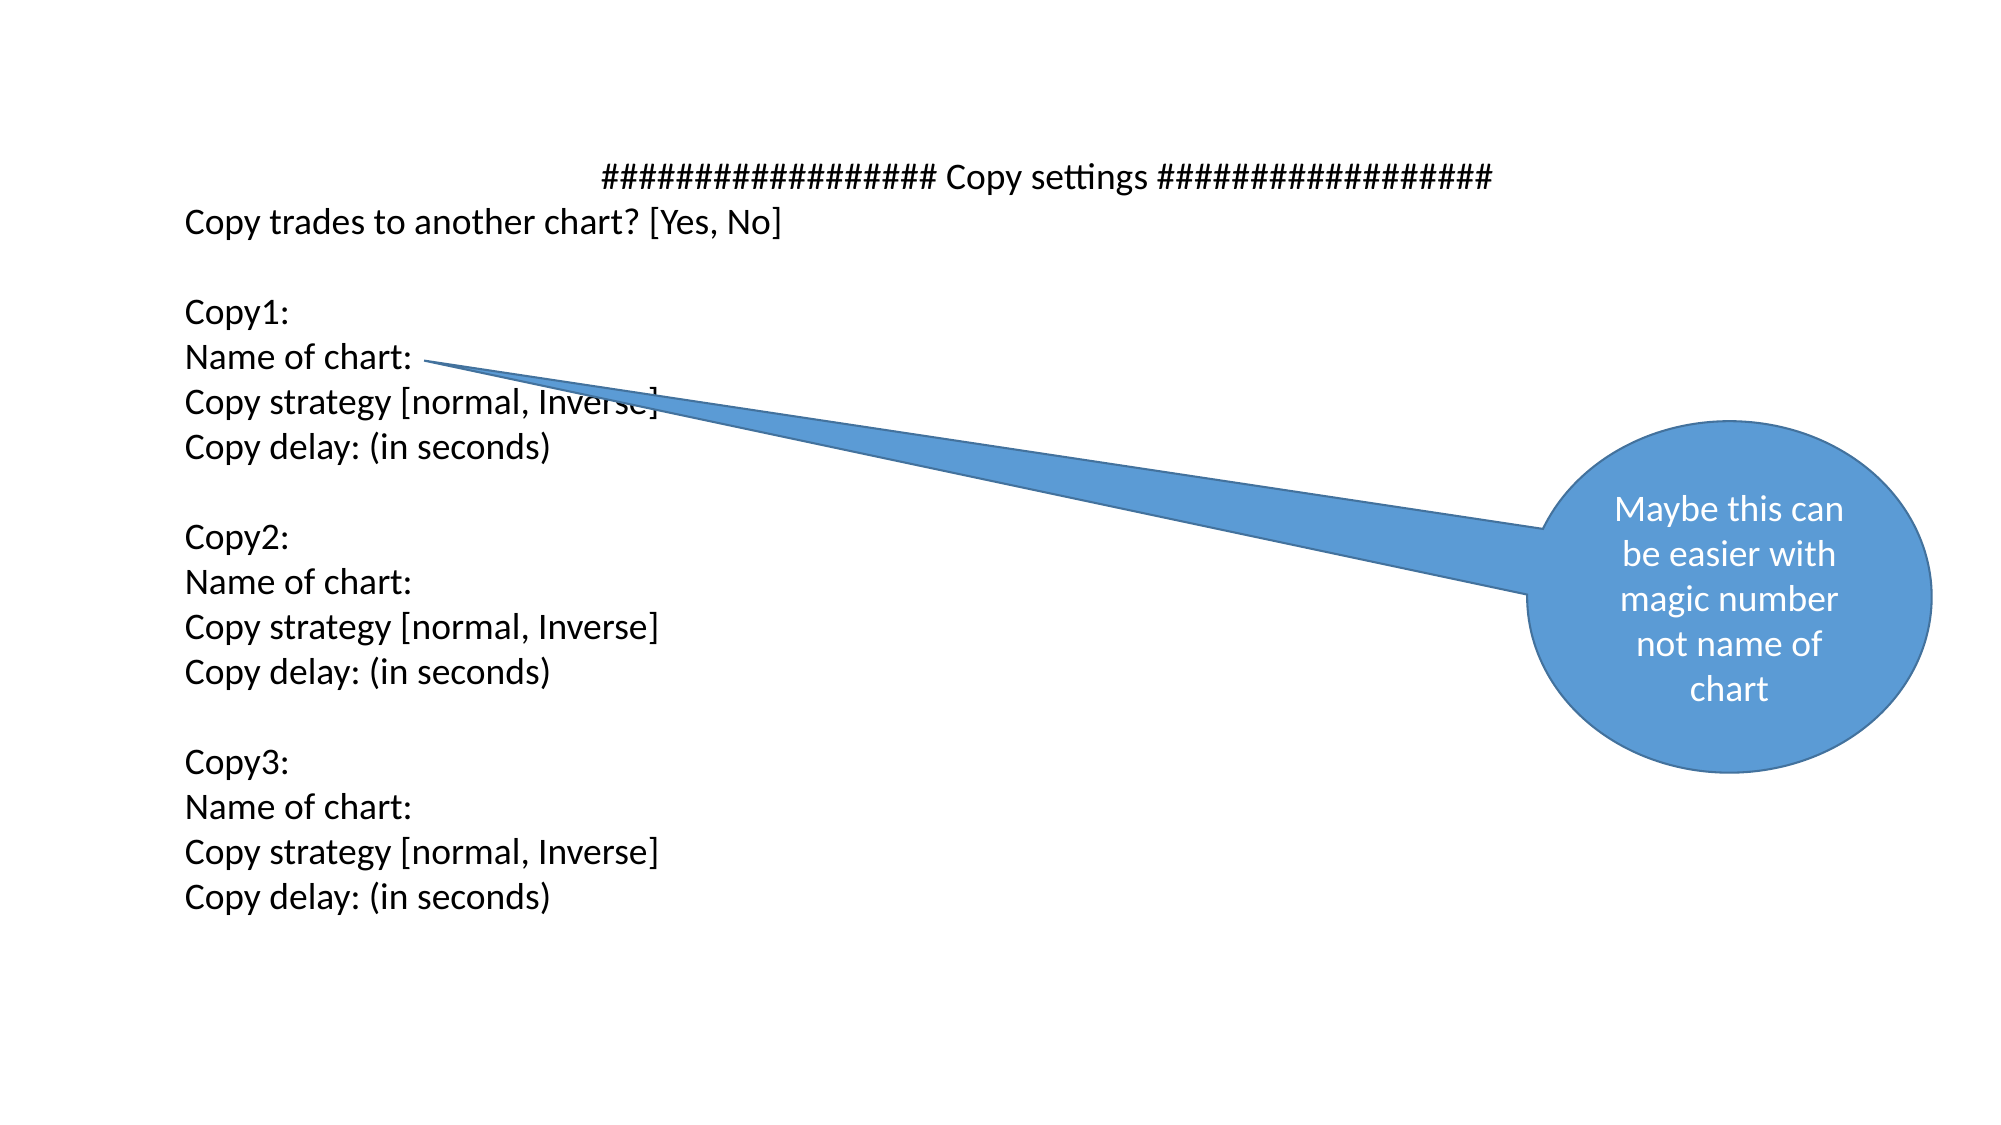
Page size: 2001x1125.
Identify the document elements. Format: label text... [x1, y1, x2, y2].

text_box ################## Copy settings ################## Copy trades to another chart? [Yes, No] Copy1: Name of chart: Copy strategy [normal, Inverse] Copy delay: (in seconds) Copy2: Name of chart: Copy strategy [normal, Inverse] Copy delay: (in seconds) Copy3: Name of chart: Copy strategy [normal, Inverse] Copy delay: (in seconds) [170, 99, 1935, 925]
text_box Maybe this can be easier with magic number not name of chart [423, 359, 1933, 774]
